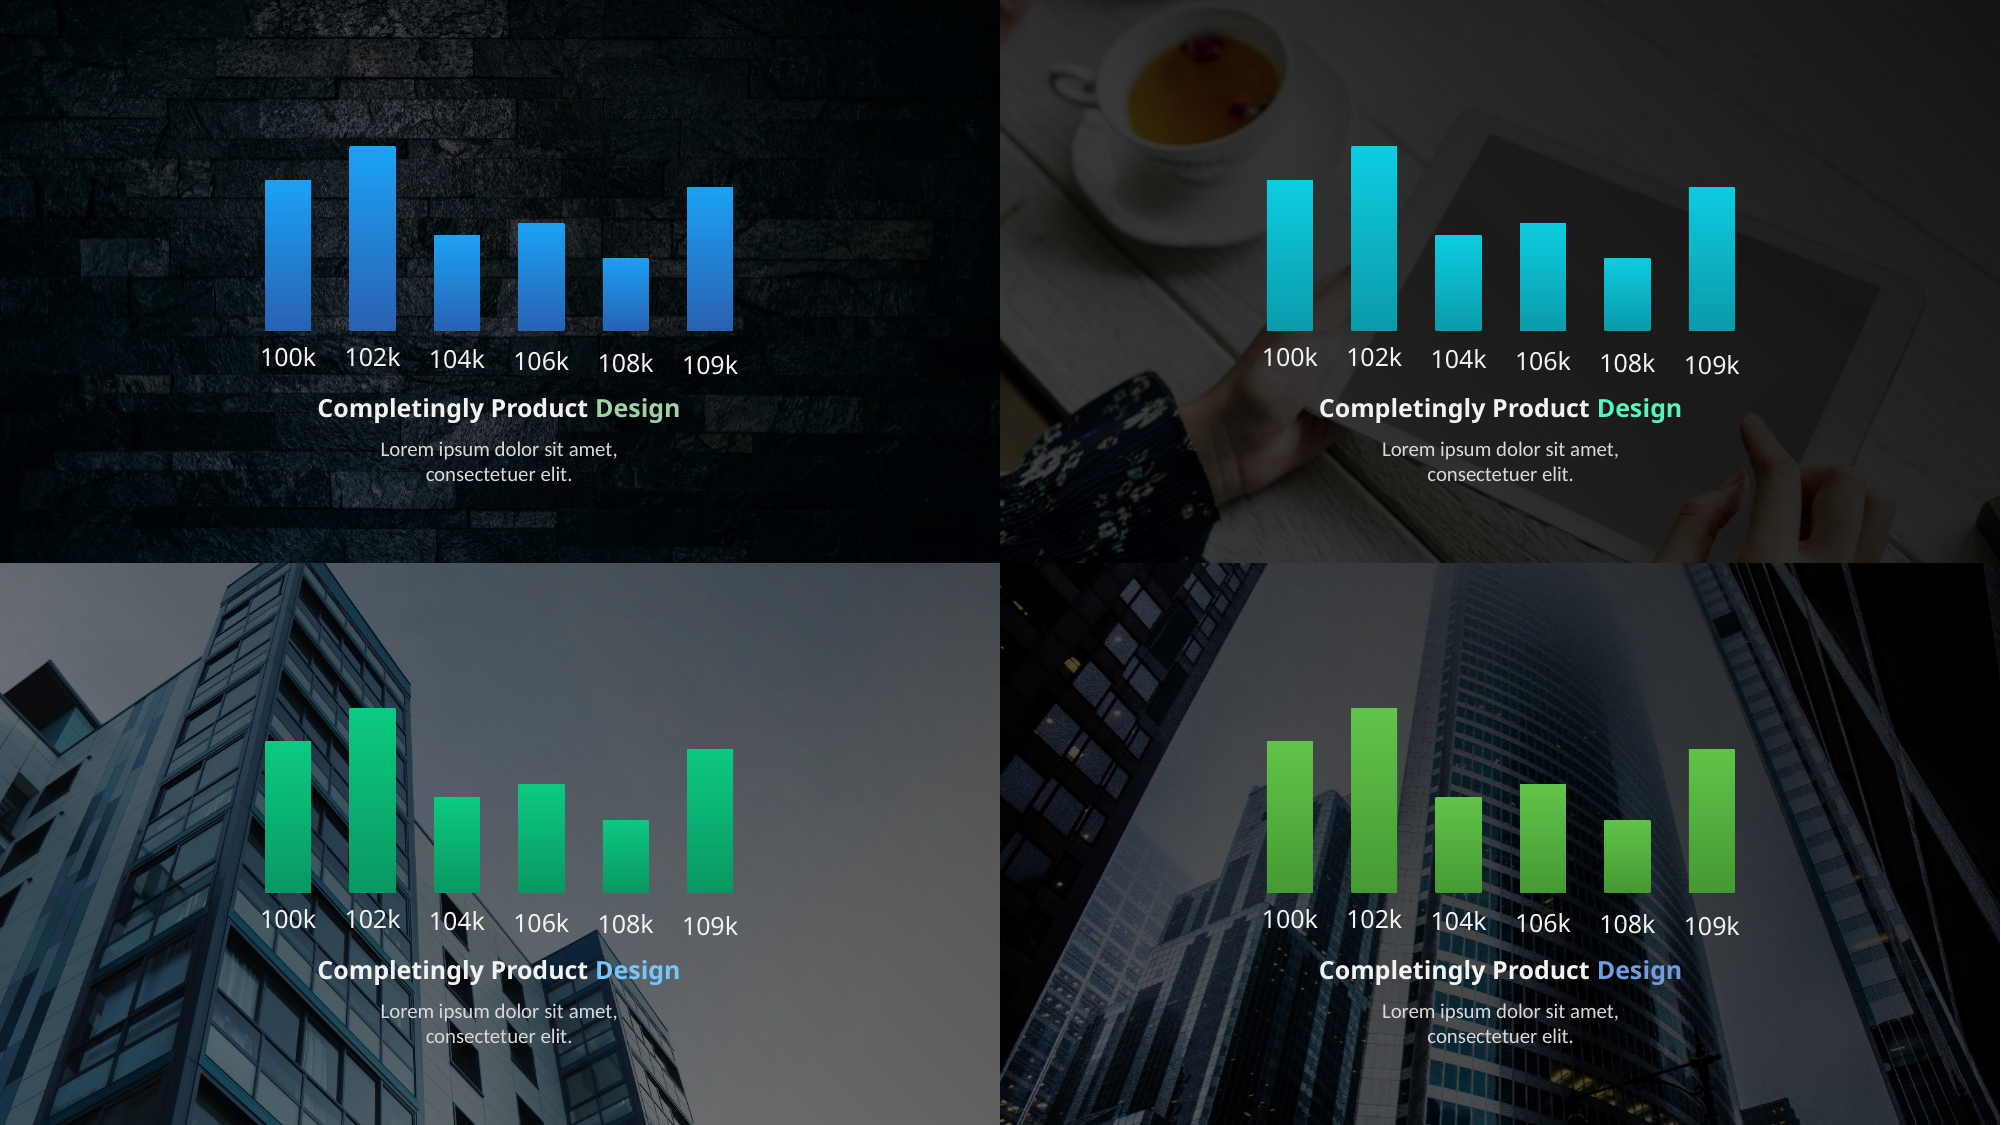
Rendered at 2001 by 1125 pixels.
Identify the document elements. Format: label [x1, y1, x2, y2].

text_box [1219, 334, 1783, 388]
picture [0, 0, 2000, 1125]
text_box [217, 895, 781, 949]
text_box [1219, 895, 1783, 949]
text_box [217, 334, 781, 388]
